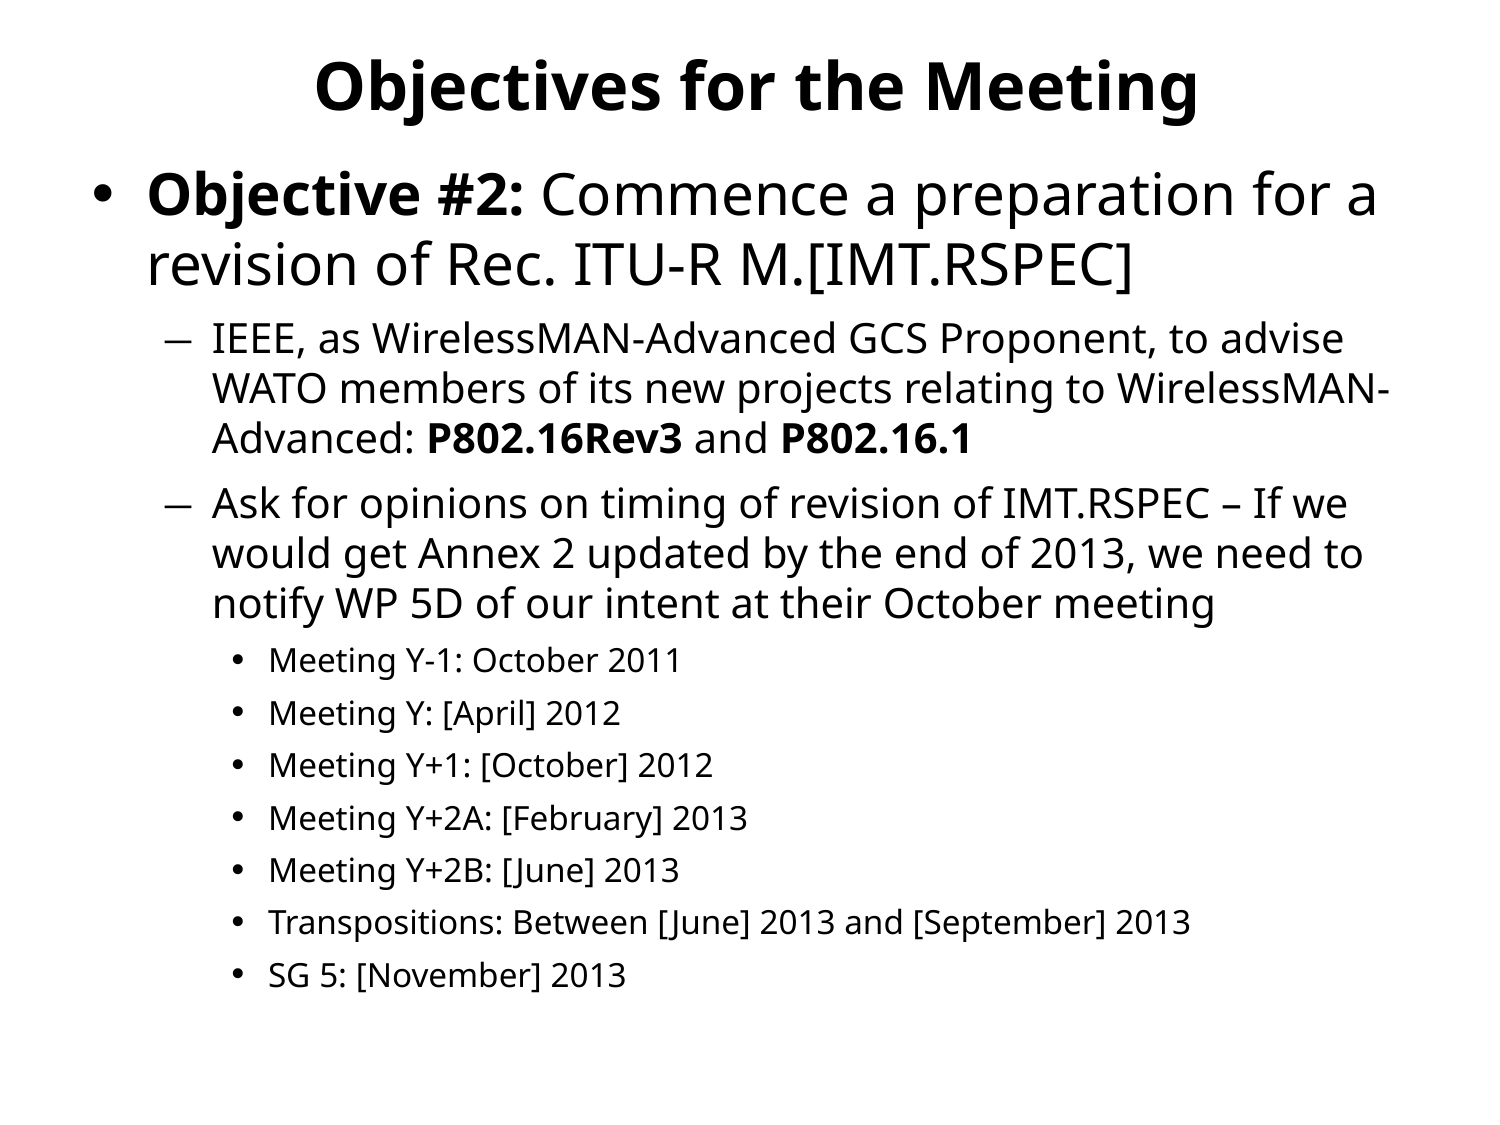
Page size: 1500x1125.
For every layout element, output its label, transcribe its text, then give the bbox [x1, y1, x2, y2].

title Objectives for the Meeting [75, 36, 1425, 149]
list Objective #2: Commence a preparation for a revision of Rec. ITU-R M.[IMT.RSPEC] IEEE, as WirelessMAN-Advanced GCS Proponent, to advise WATO members of its new projects relating to WirelessMAN-Advanced: P802.16Rev3 and P802.16.1 Ask for opinions on timing of revision of IMT.RSPEC – If we would get Annex 2 updated by the end of 2013, we need to notify WP 5D of our intent at their October meeting Meeting Y-1: October 2011 Meeting Y: [April] 2012 Meeting Y+1: [October] 2012 Meeting Y+2A: [February] 2013 Meeting Y+2B: [June] 2013 Transpositions: Between [June] 2013 and [September] 2013 SG 5: [November] 2013 [75, 149, 1425, 1063]
